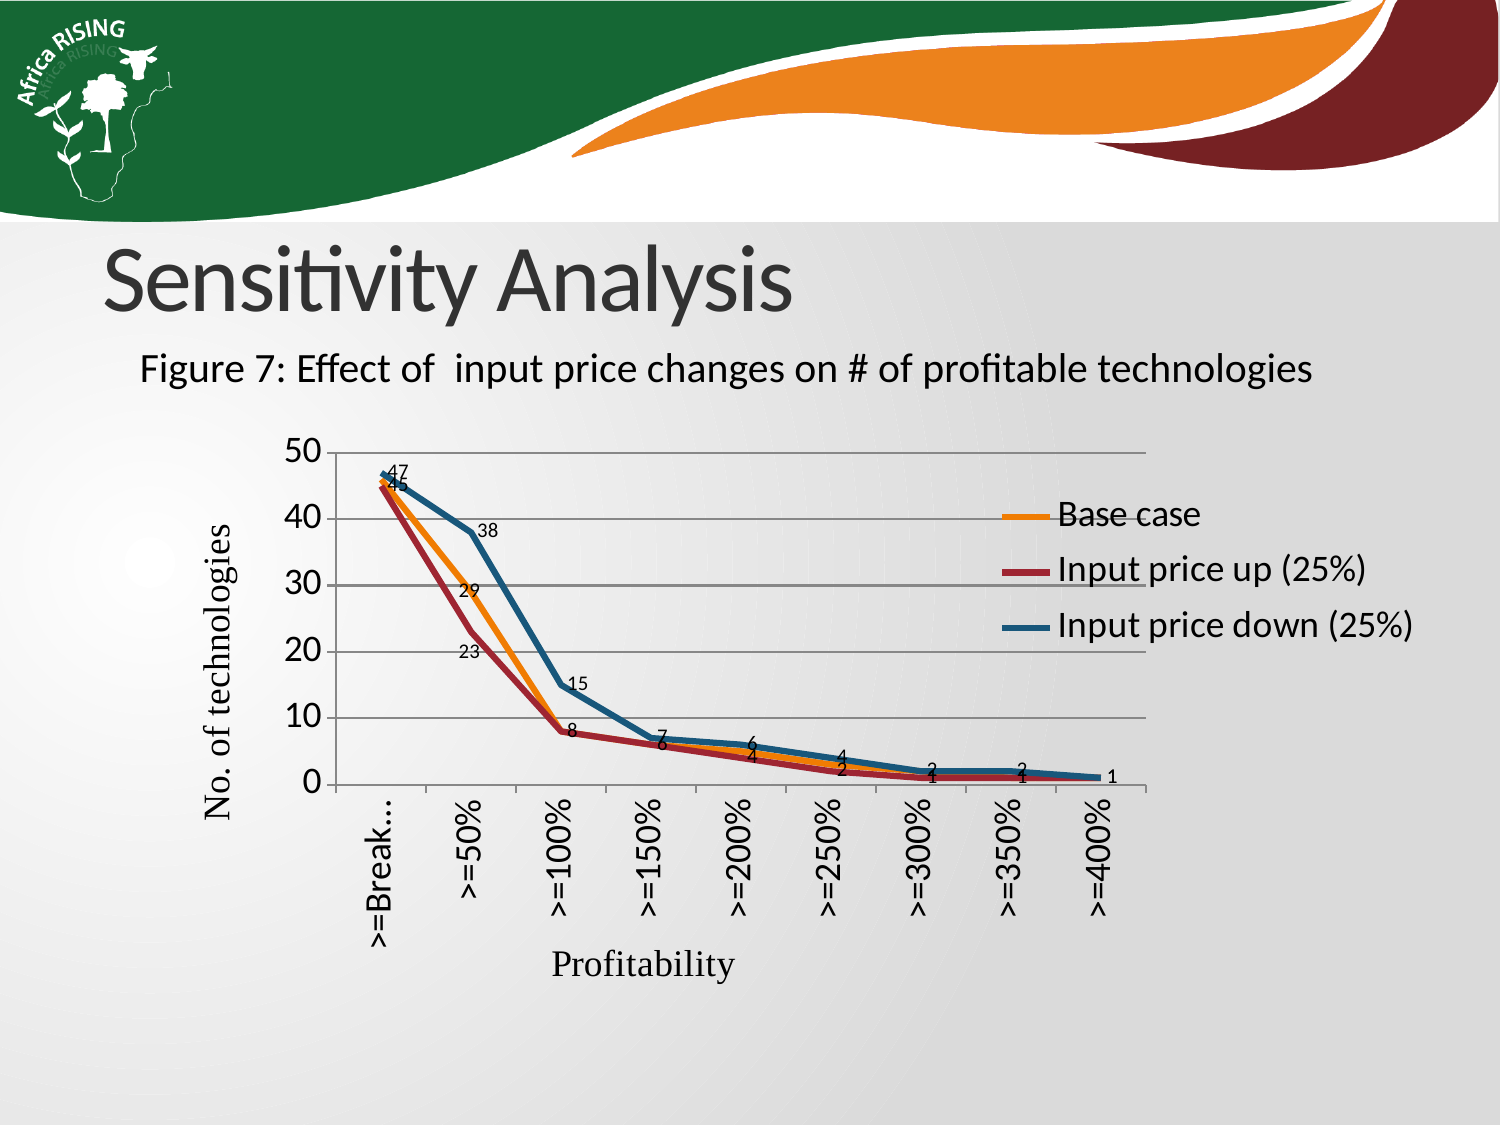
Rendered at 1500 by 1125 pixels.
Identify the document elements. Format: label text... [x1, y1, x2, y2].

text_box Figure 7: Effect of input price changes on # of profitable technologies [124, 333, 1388, 399]
picture [0, 0, 1499, 222]
chart [174, 424, 1438, 1001]
title Sensitivity Analysis [87, 207, 1438, 396]
